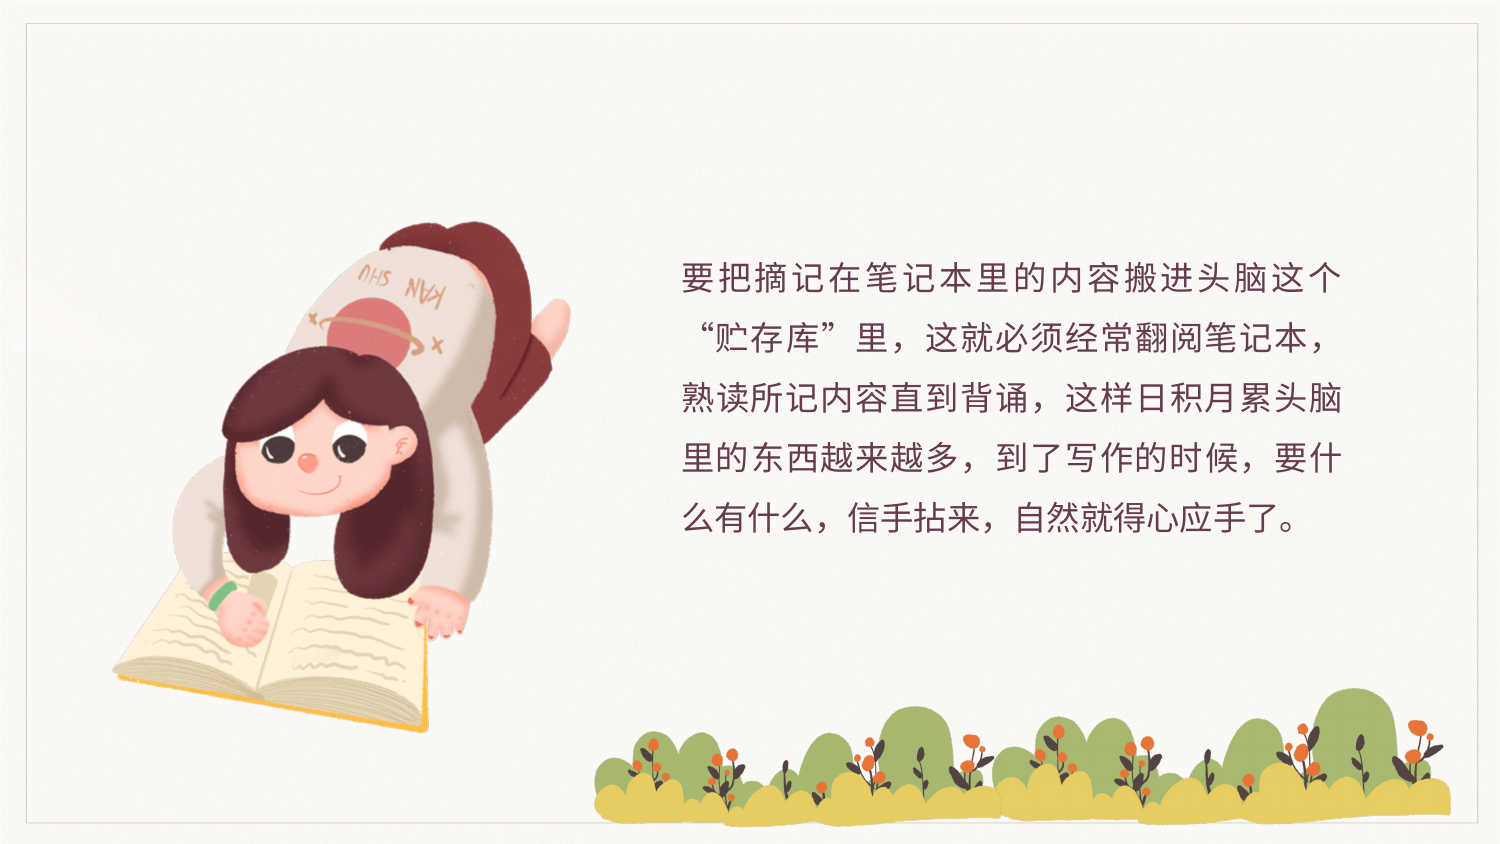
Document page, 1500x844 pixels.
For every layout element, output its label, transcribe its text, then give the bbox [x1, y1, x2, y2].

text_box 要把摘记在笔记本里的内容搬进头脑这个“贮存库”里，这就必须经常翻阅笔记本，熟读所记内容直到背诵，这样日积月累头脑里的东西越来越多，到了写作的时候，要什么有什么，信手拈来，自然就得心应手了。 [754, 229, 1358, 540]
picture [0, 0, 1500, 844]
